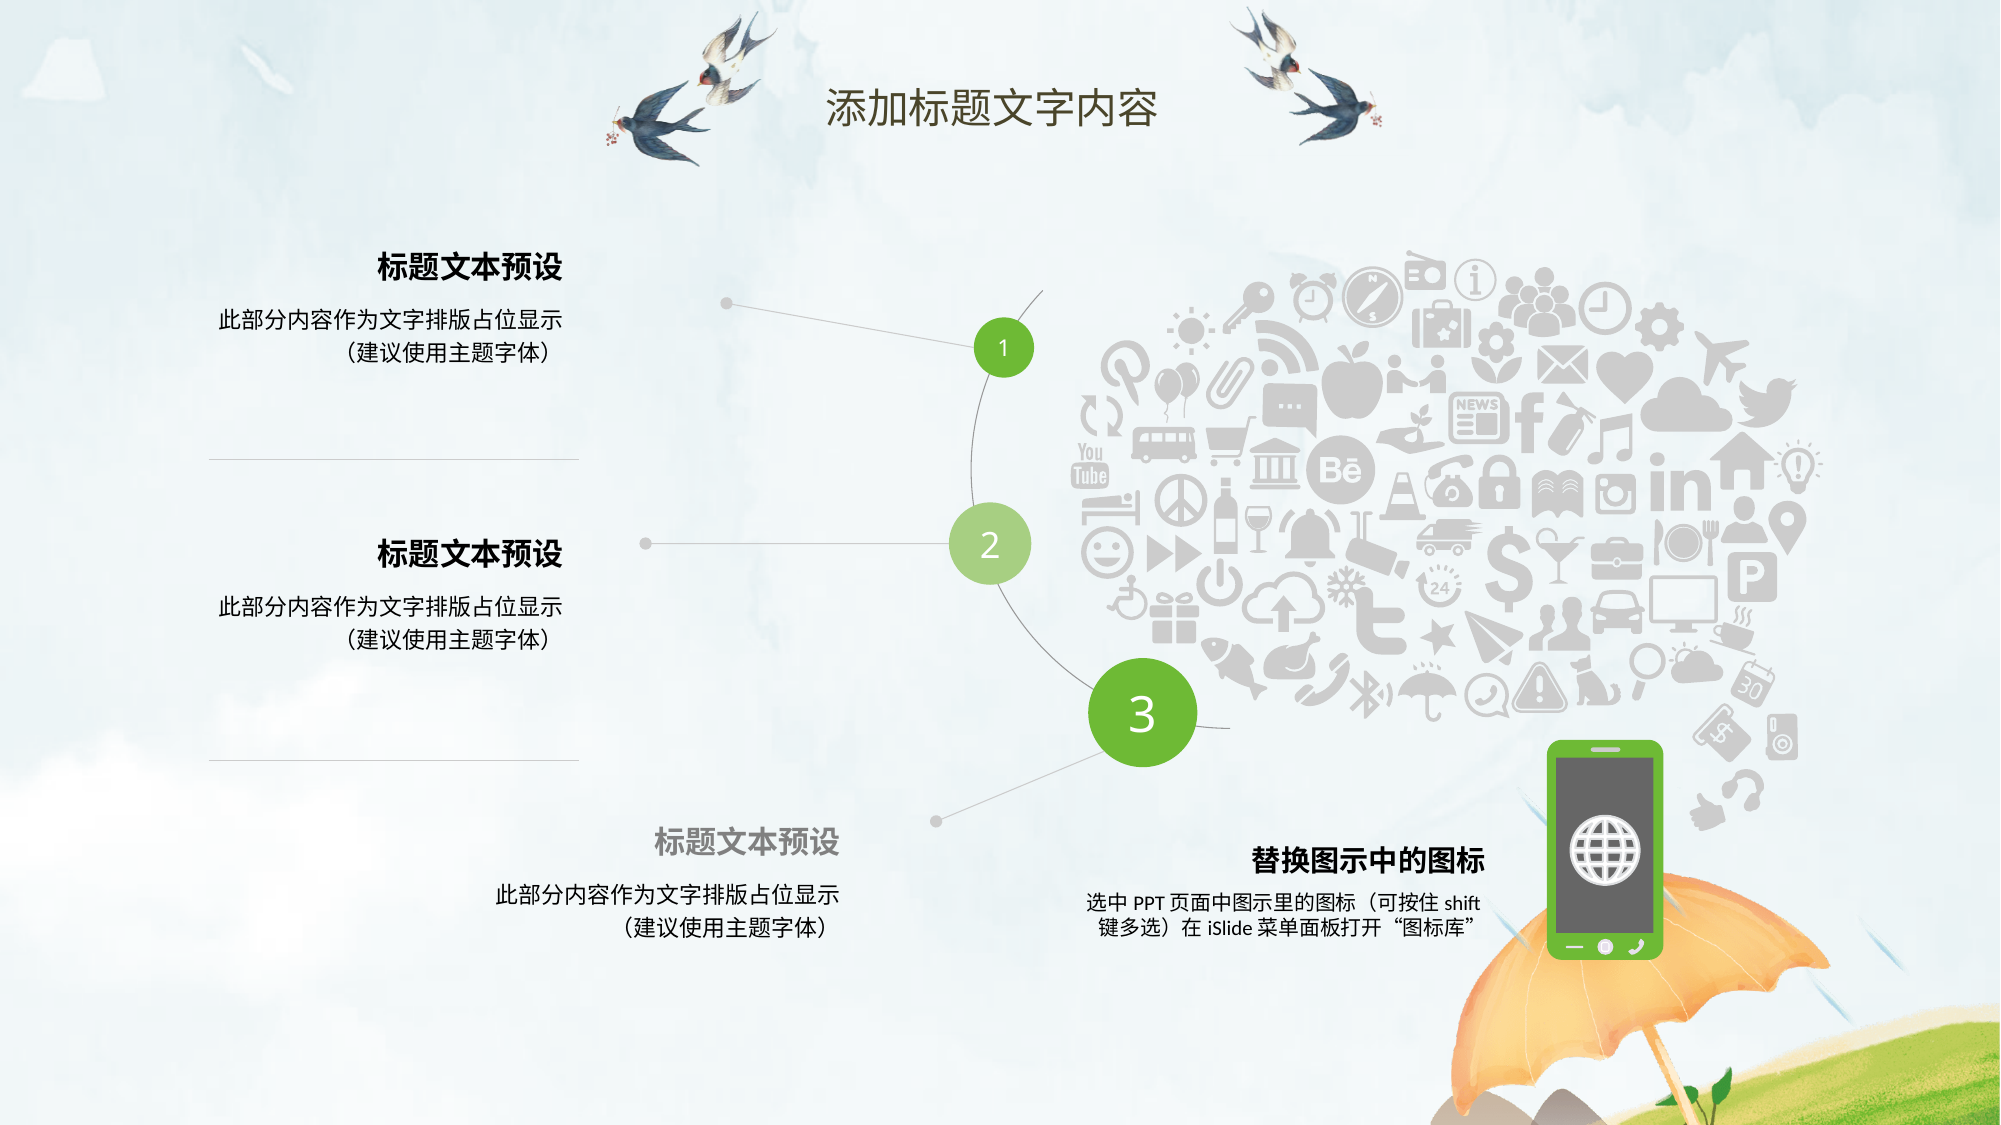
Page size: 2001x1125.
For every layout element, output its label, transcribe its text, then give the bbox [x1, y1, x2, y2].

picture [1430, 787, 2000, 1125]
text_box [196, 210, 1824, 1000]
picture [1213, 0, 1409, 163]
text_box 添加标题文字内容 [783, 49, 1202, 140]
picture [576, 3, 796, 186]
